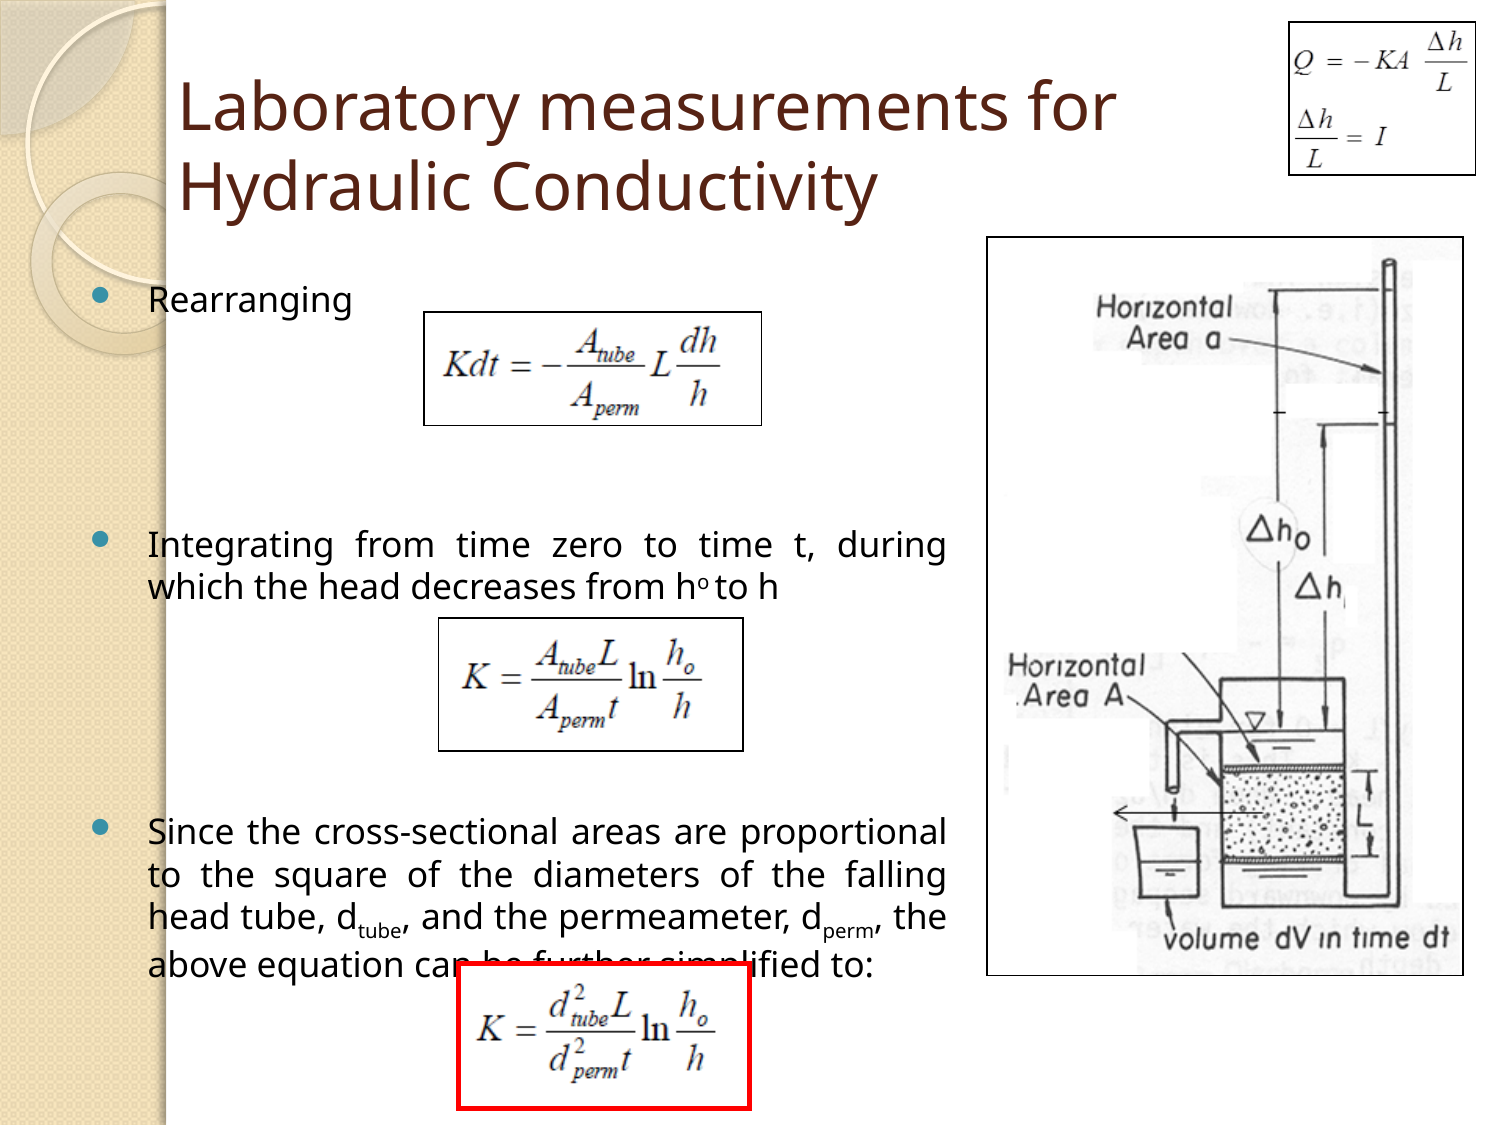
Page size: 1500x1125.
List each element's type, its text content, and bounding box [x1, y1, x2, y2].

picture [1289, 22, 1476, 175]
list Rearranging Integrating from time zero to time t, during which the head decreases from ho to h Since the cross-sectional areas are proportional to the square of the diameters of the falling head tube, dtube, and the permeameter, dperm, the above equation can be further simplified to: [75, 270, 963, 1013]
picture [987, 237, 1463, 976]
picture [424, 312, 762, 426]
title Laboratory measurements for Hydraulic Conductivity [162, 50, 1393, 238]
picture [460, 965, 748, 1107]
picture [438, 618, 743, 751]
